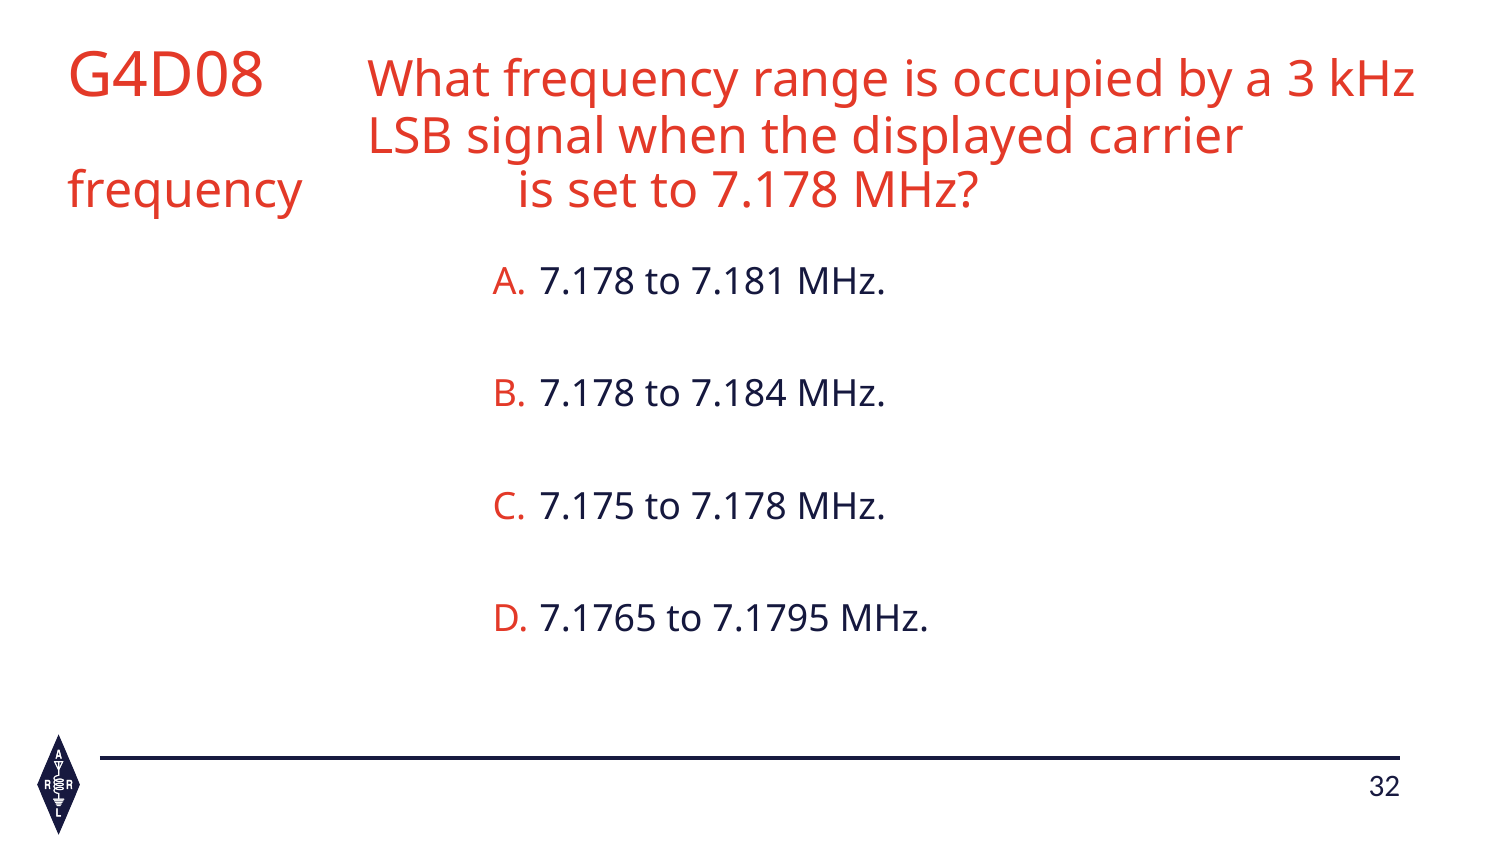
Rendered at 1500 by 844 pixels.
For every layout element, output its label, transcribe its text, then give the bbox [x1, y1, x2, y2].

slide_number 32 [1302, 761, 1400, 807]
picture [37, 734, 80, 835]
list 7.178 to 7.181 MHz. 7.178 to 7.184 MHz. 7.175 to 7.178 MHz. 7.1765 to 7.1795 MHz. [492, 256, 1060, 673]
title G4D08 What frequency range is occupied by a 3 kHz LSB signal when the displayed carrier frequency is set to 7.178 MHz? [67, 36, 1433, 240]
